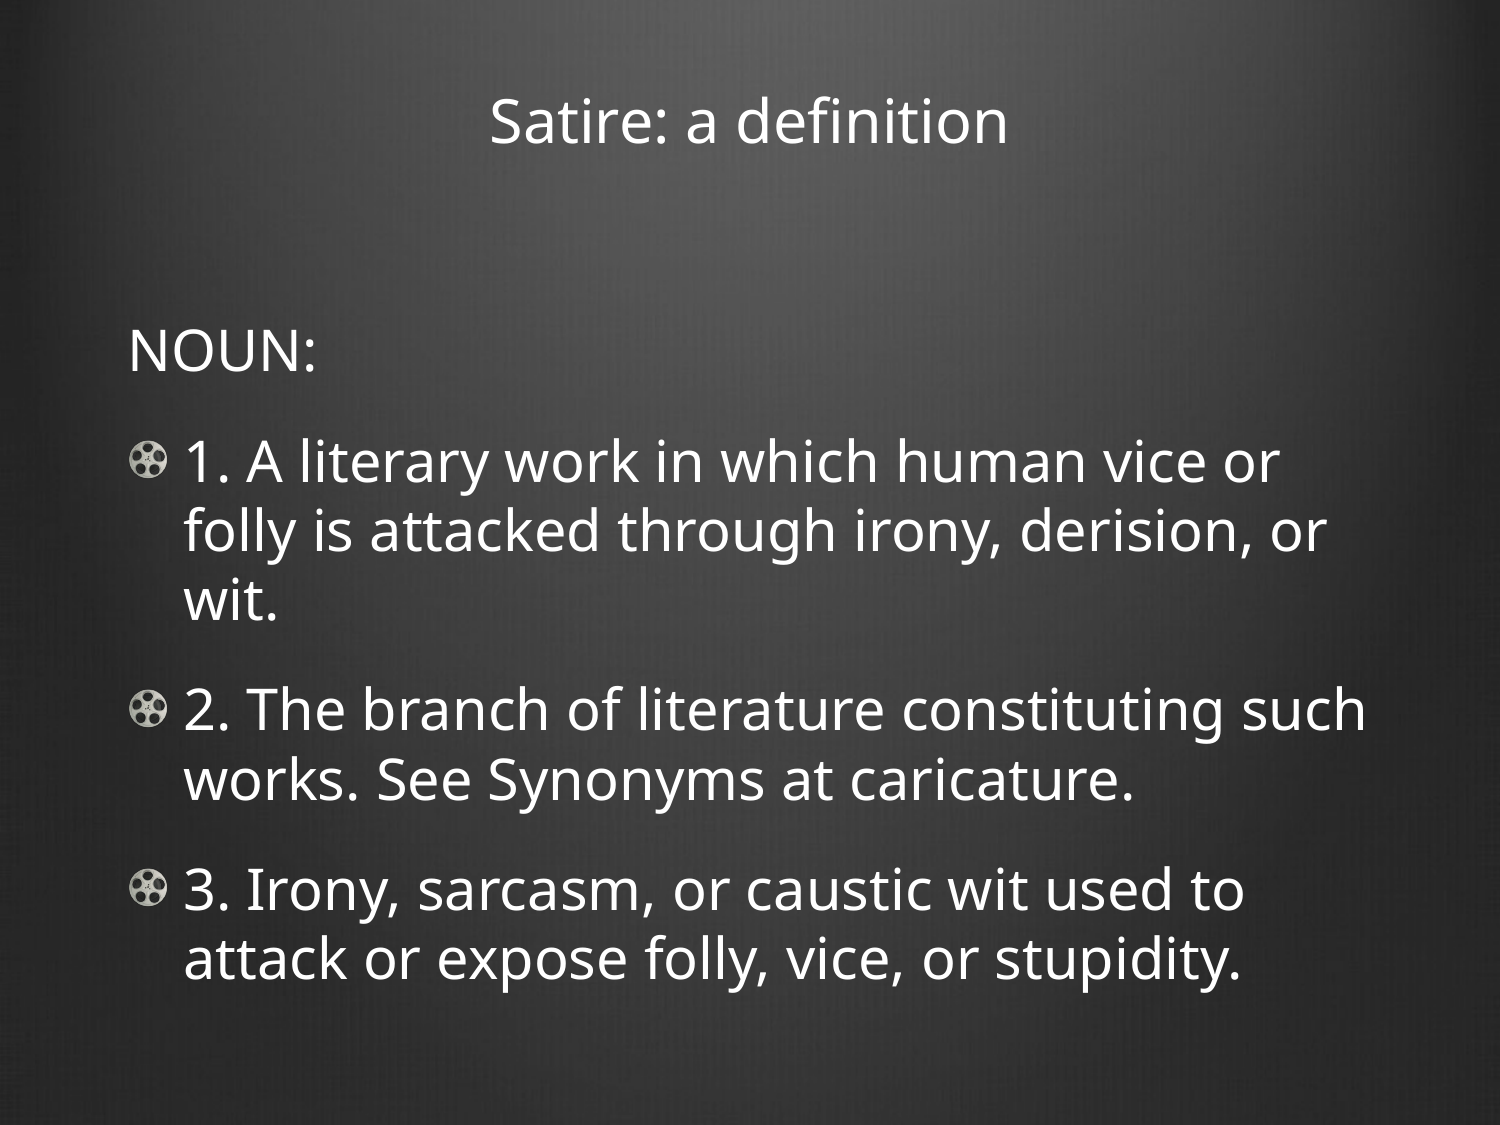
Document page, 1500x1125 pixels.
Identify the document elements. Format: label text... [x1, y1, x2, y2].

list NOUN: 1. A literary work in which human vice or folly is attacked through irony, derision, or wit. 2. The branch of literature constituting such works. See Synonyms at caricature. 3. Irony, sarcasm, or caustic wit used to attack or expose folly, vice, or stupidity. [112, 306, 1388, 1005]
title Satire: a definition [112, 75, 1388, 306]
picture [127, 687, 169, 729]
picture [127, 438, 169, 480]
picture [127, 866, 169, 908]
